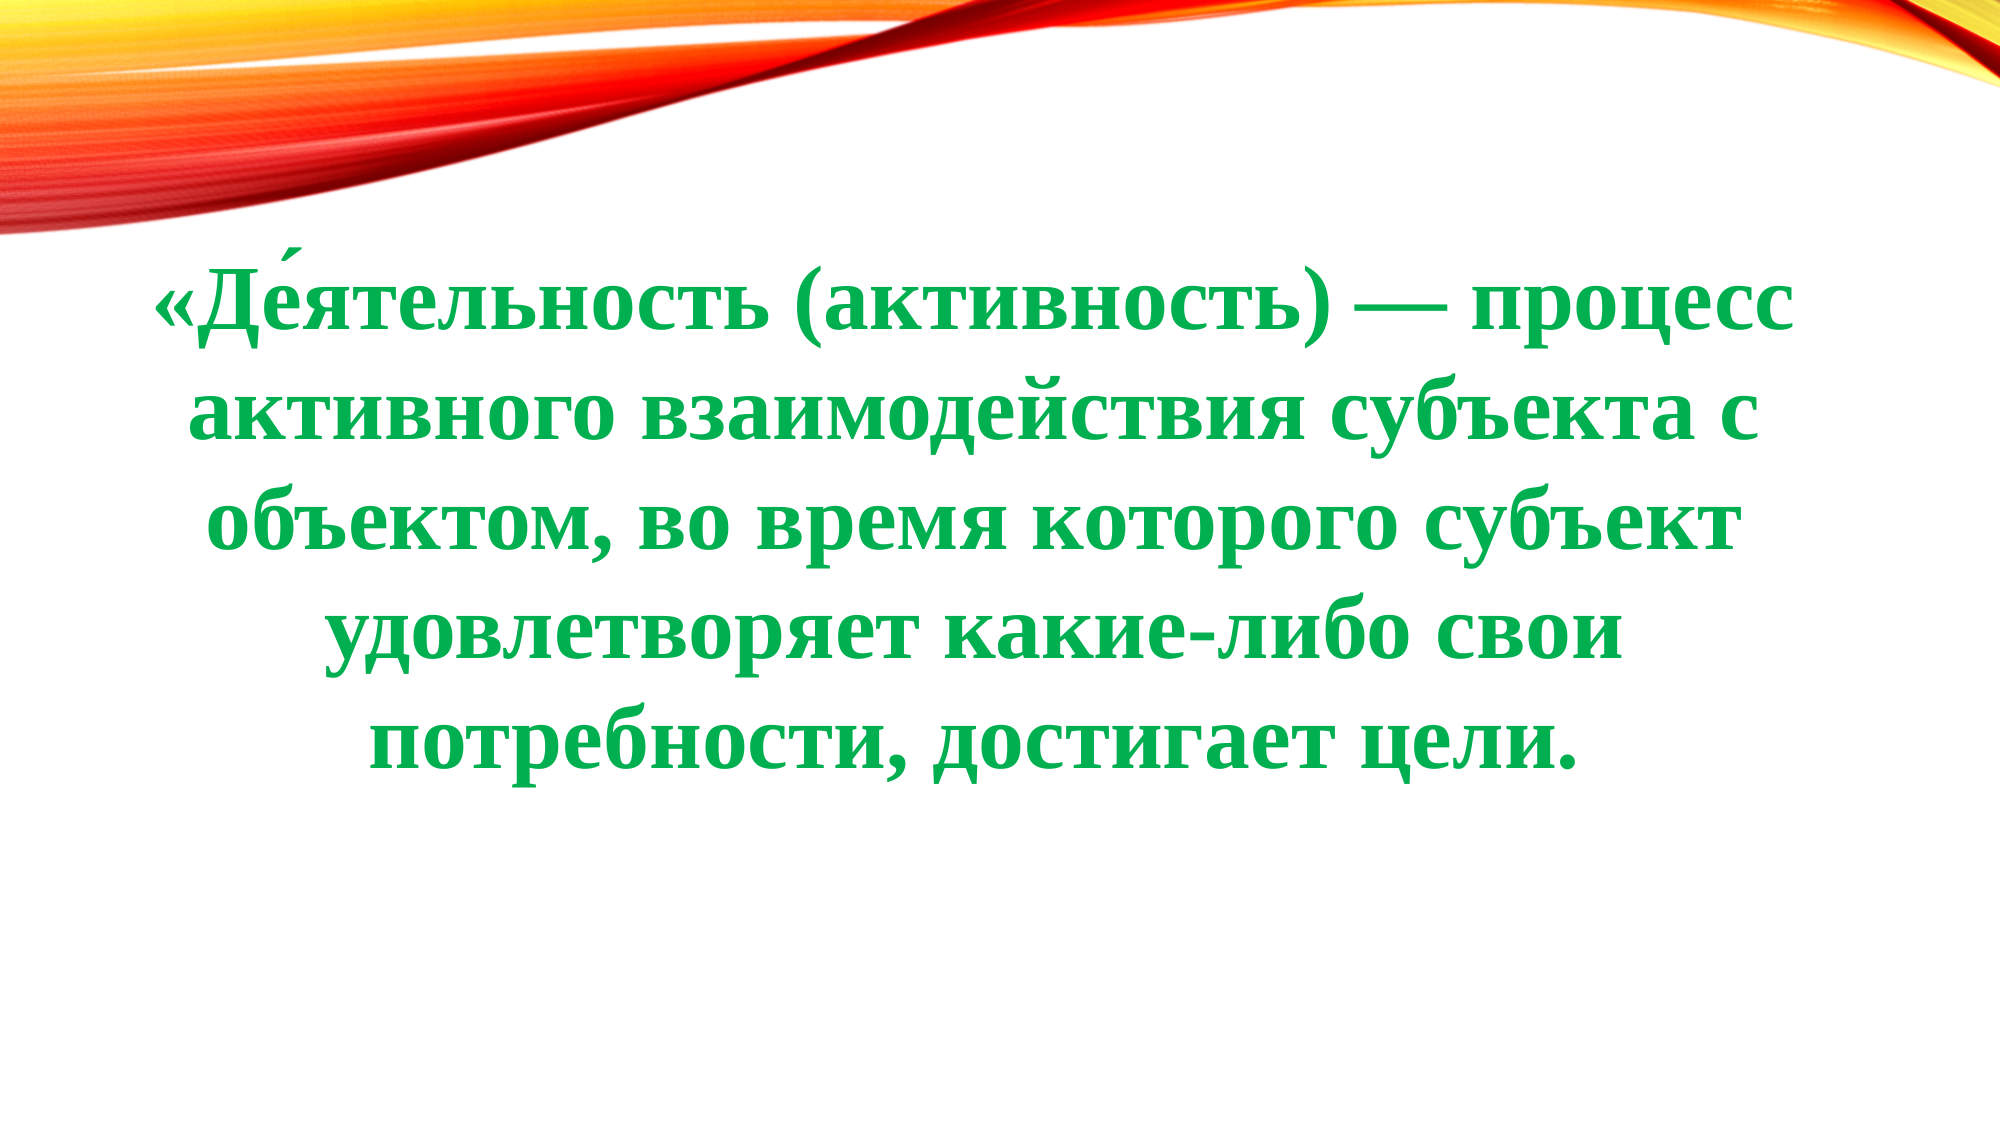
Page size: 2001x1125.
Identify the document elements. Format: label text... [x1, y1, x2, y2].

title «Де́ятельность (активность) — процесс активного взаимодействия субъекта с объектом, во время которого субъект удовлетворяет какие-либо свои потребности, достигает цели. [75, 237, 1875, 793]
picture [0, 0, 2000, 237]
